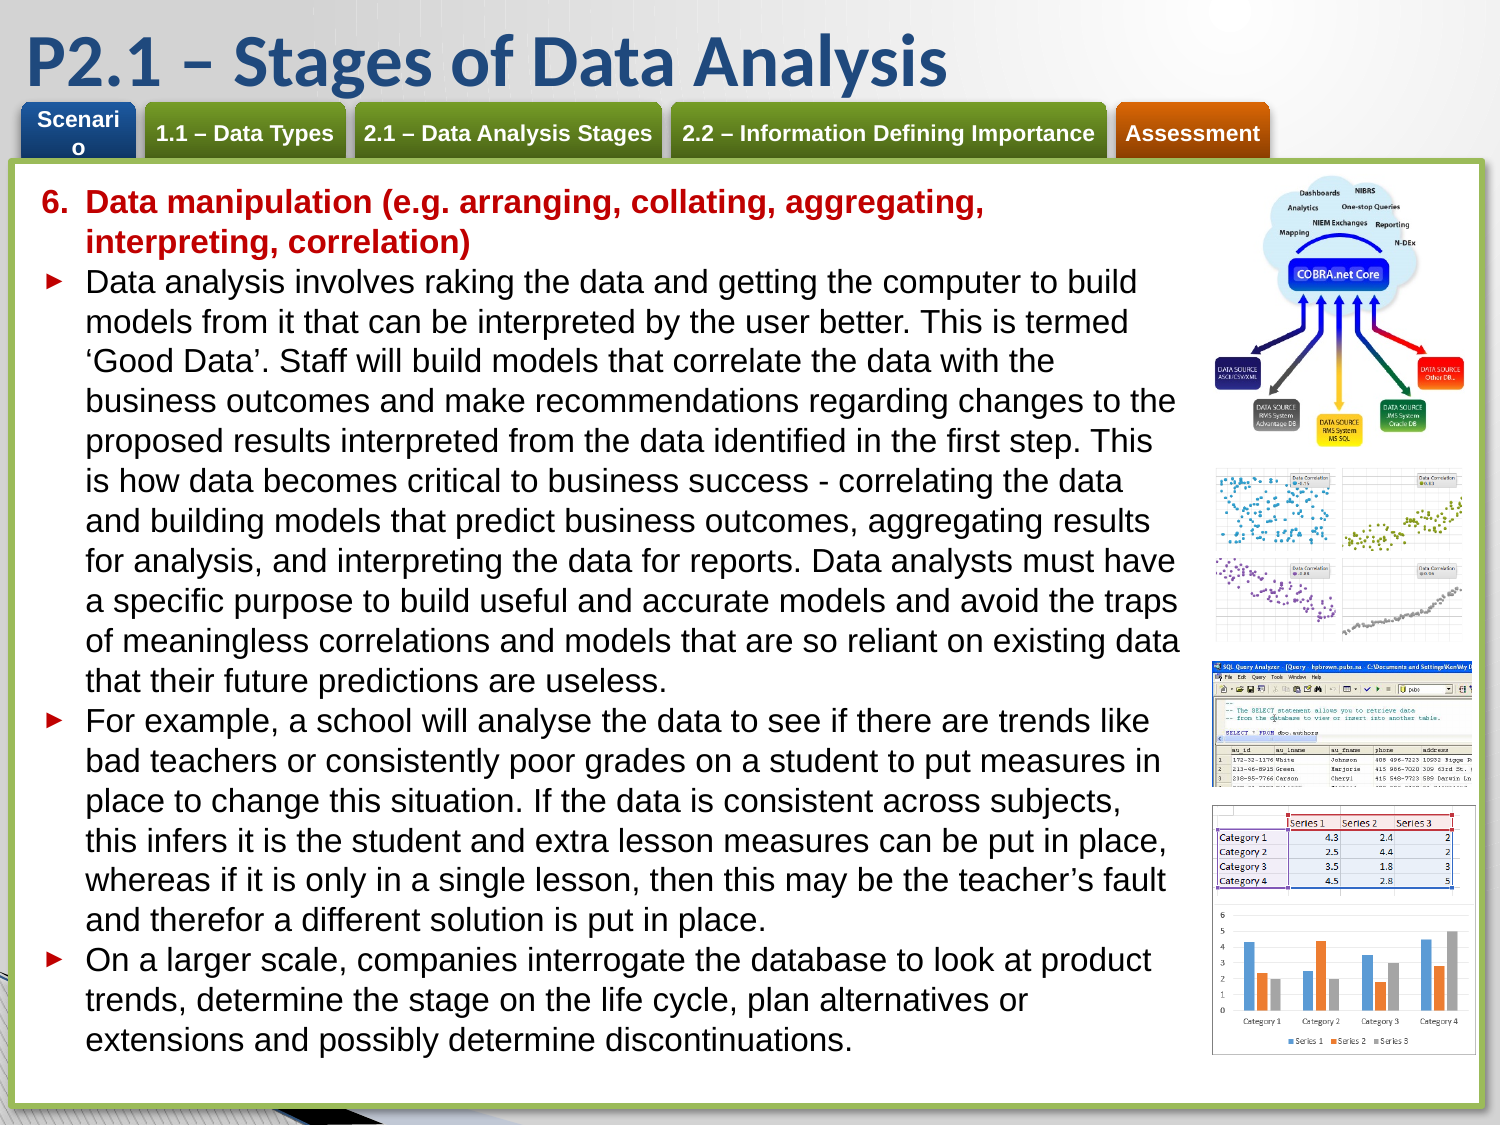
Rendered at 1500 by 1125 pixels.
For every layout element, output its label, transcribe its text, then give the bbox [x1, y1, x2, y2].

picture [281, 1114, 303, 1125]
picture [1212, 172, 1466, 447]
title P2.1 – Stages of Data Analysis [11, 11, 1465, 102]
picture [1212, 805, 1477, 1055]
picture [1212, 661, 1472, 788]
picture [1212, 463, 1466, 644]
text_box Data manipulation (e.g. arranging, collating, aggregating, interpreting, correlation) Data analysis involves raking the data and getting the computer to build models from it that can be interpreted by the user better. This is termed ‘Good Data’. Staff will build models that correlate the data with the business outcomes and make recommendations regarding changes to the proposed results interpreted from the data identified in the first step. This is how data becomes critical to business success - correlating the data and building models that predict business outcomes, aggregating results for analysis, and interpreting the data for reports. Data analysts must have a specific purpose to build useful and accurate models and avoid the traps of meaningless correlations and models that are so reliant on existing data that their future predictions are useless. For example, a school will analyse the data to see if there are trends like bad teachers or consistently poor grades on a student to put measures in place to change this situation. If the data is consistent across subjects, this infers it is the student and extra lesson measures can be put in place, whereas if it is only in a single lesson, then this may be the teacher’s fault and therefor a different solution is put in place. On a larger scale, companies interrogate the database to look at product trends, determine the stage on the life cycle, plan alternatives or extensions and possibly determine discontinuations. [26, 172, 1199, 1066]
